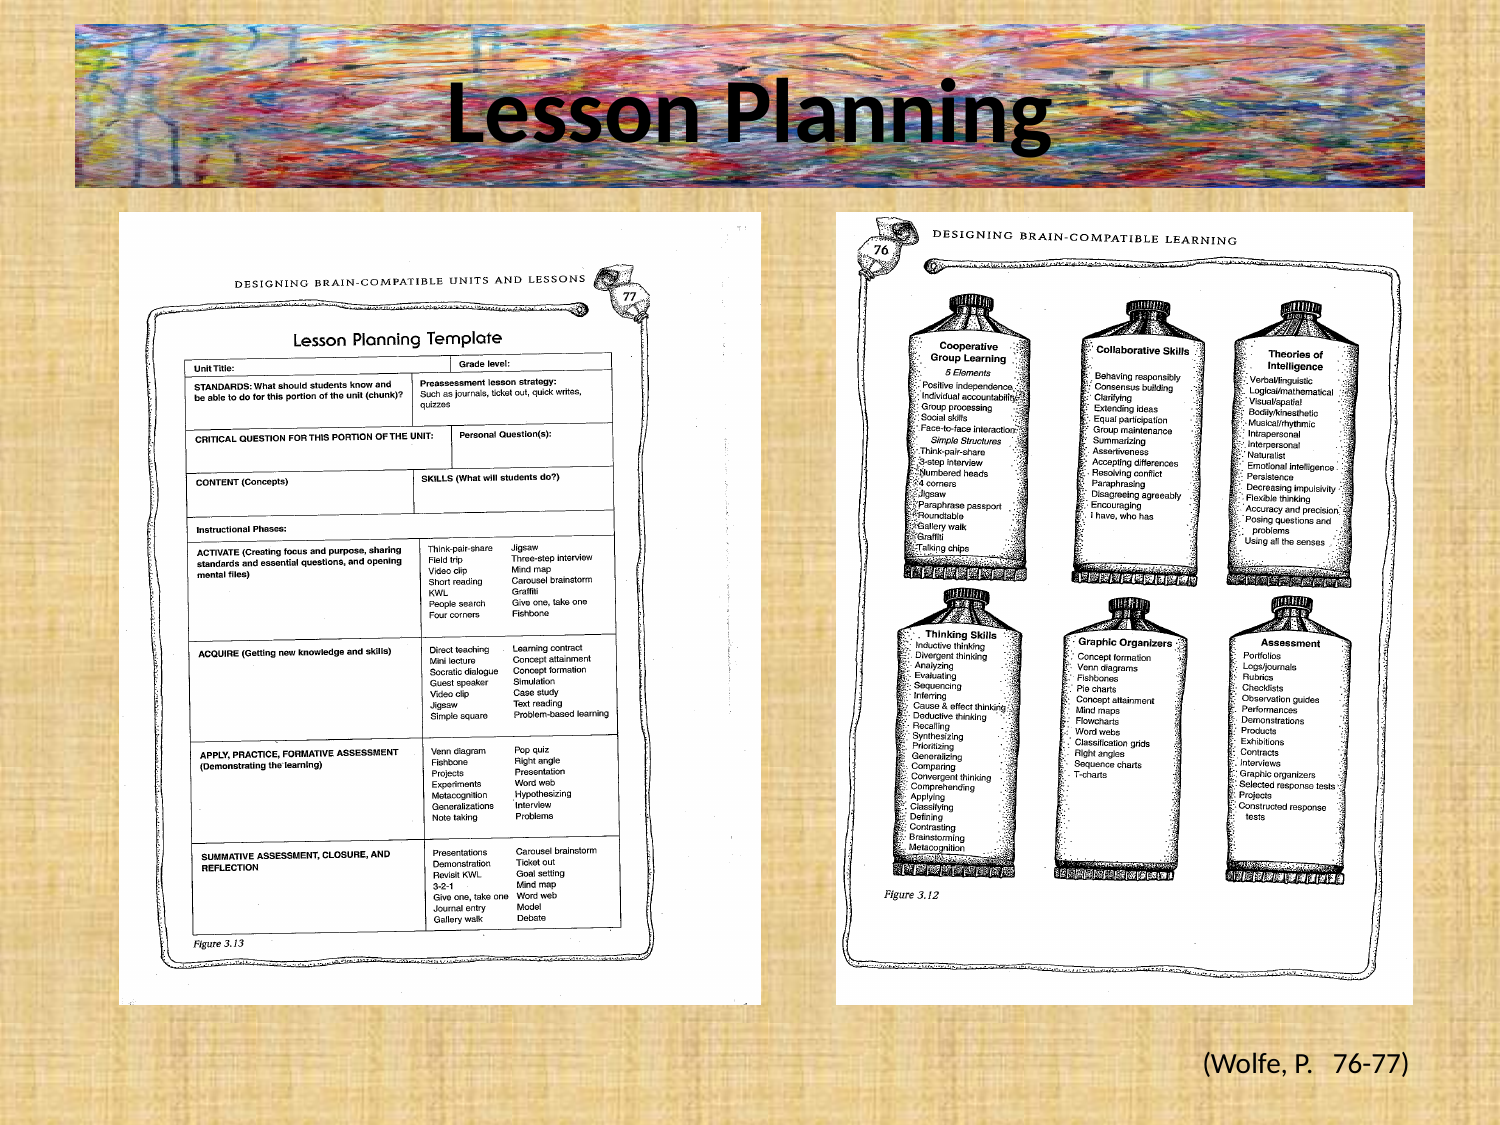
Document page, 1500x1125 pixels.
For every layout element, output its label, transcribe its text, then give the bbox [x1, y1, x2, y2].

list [119, 212, 761, 1006]
text_box (Wolfe, P. 76-77) [1187, 1037, 1438, 1088]
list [836, 212, 1413, 1006]
title Lesson Planning [75, 24, 1425, 188]
picture [0, 0, 1500, 1125]
